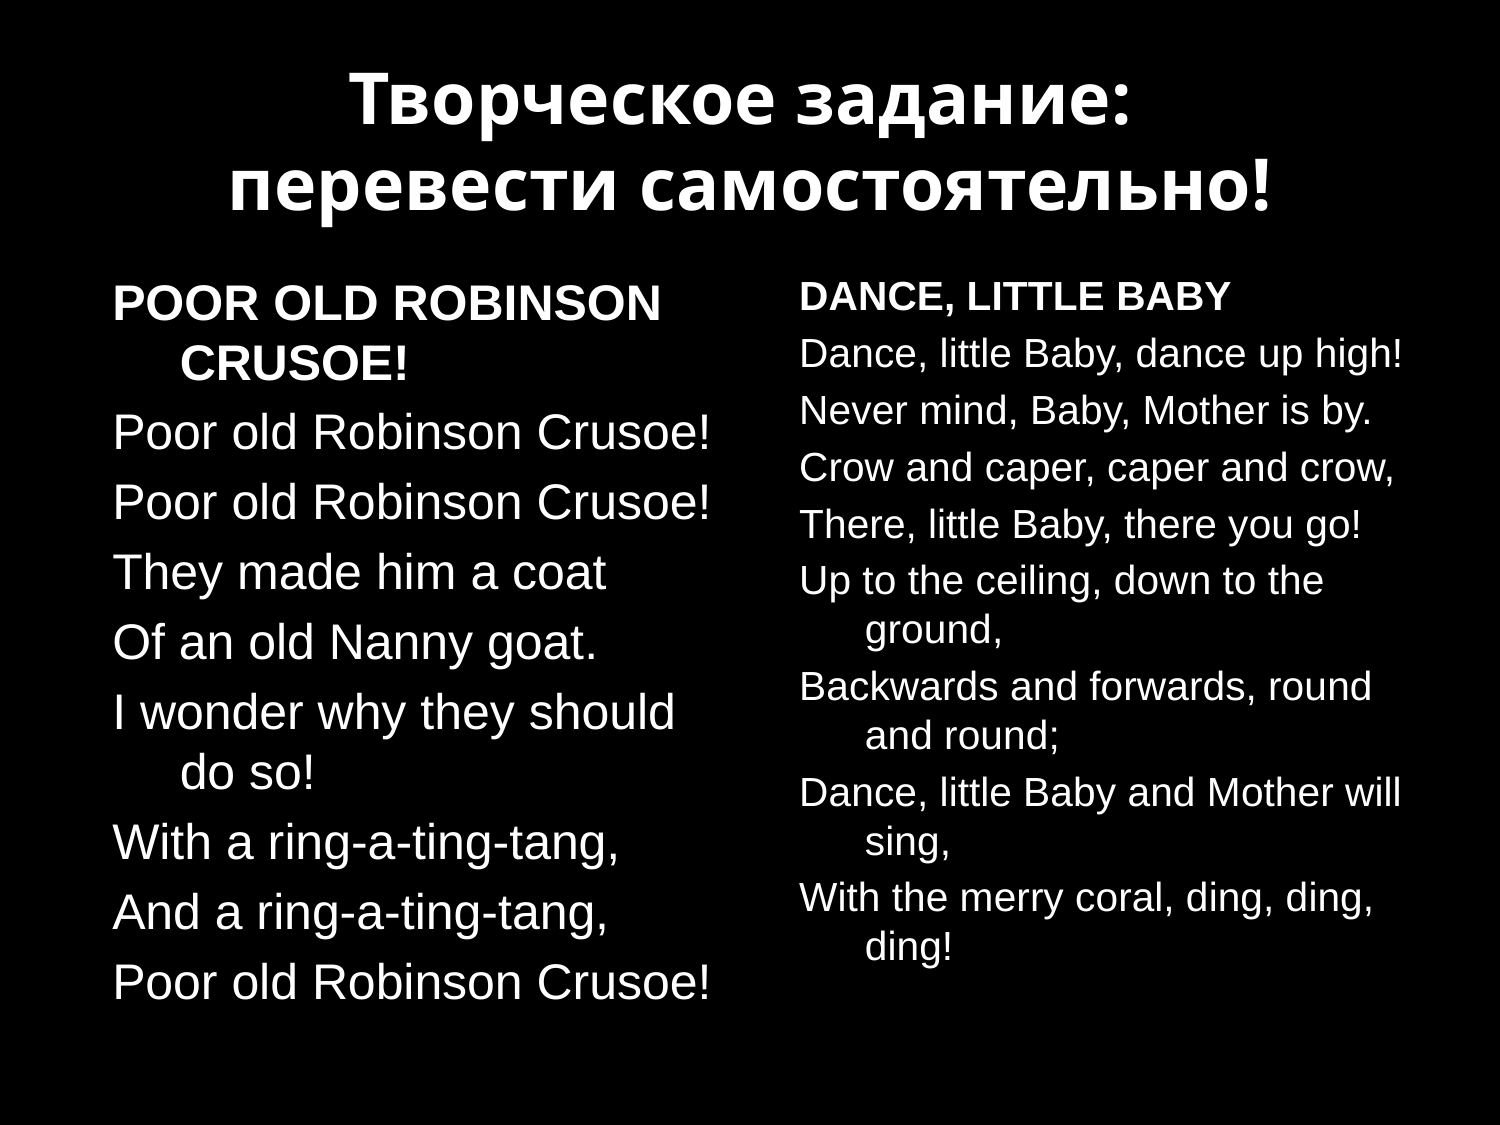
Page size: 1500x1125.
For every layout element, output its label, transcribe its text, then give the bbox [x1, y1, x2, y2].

list POOR OLD ROBINSON CRUSOE! Poor old Robinson Crusoe! Poor old Robinson Crusoe! They made him a coat Of an old Nanny goat. I wonder why they should do so! With a ring-a-ting-tang, And a ring-a-ting-tang, Poor old Robinson Crusoe! [75, 262, 738, 1005]
title Творческое задание: перевести самостоятельно! [75, 45, 1425, 233]
list DANCE, LITTLE BABY Dance, little Baby, dance up high! Never mind, Baby, Mother is by. Crow and caper, caper and crow, There, little Baby, there you go! Up to the ceiling, down to the ground, Backwards and forwards, round and round; Dance, little Baby and Mother will sing, With the merry coral, ding, ding, ding! [762, 262, 1425, 1005]
